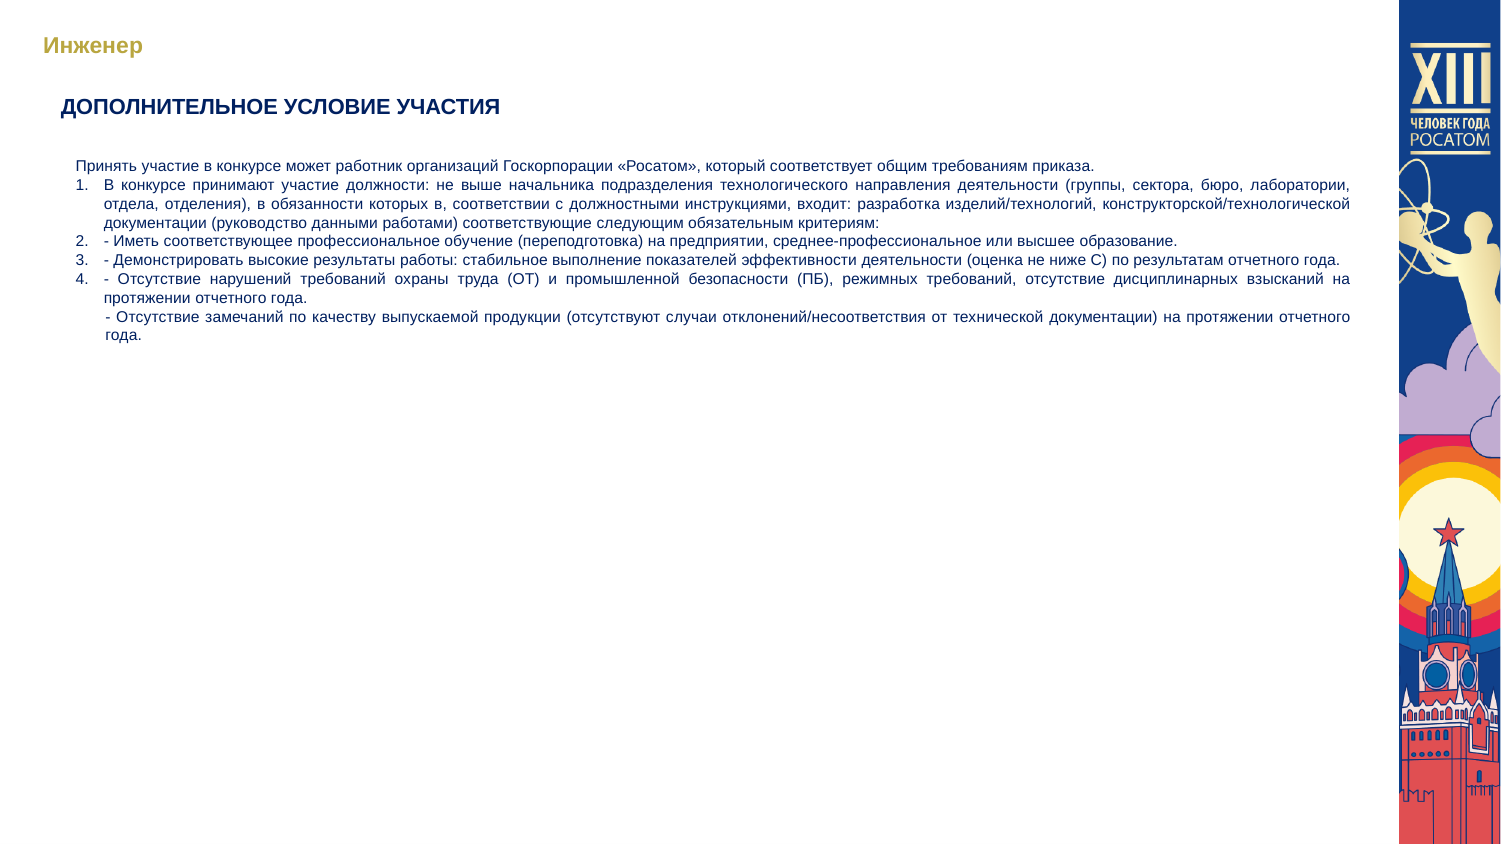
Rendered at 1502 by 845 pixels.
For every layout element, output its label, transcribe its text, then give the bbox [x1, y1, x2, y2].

picture [0, 0, 1501, 844]
text_box ДОПОЛНИТЕЛЬНОЕ УСЛОВИЕ УЧАСТИЯ [60, 79, 652, 122]
text_box Инженер [28, 23, 1402, 66]
text_box Принять участие в конкурсе может работник организаций Госкорпорации «Росатом», который соответствует общим требованиям приказа. В конкурсе принимают участие должности: не выше начальника подразделения технологического направления деятельности (группы, сектора, бюро, лаборатории, отдела, отделения), в обязанности которых в, соответствии с должностными инструкциями, входит: разработка изделий/технологий, конструкторской/технологической документации (руководство данными работами) соответствующие следующим обязательным критериям: - Иметь соответствующее профессиональное обучение (переподготовка) на предприятии, среднее-профессиональное или высшее образование. - Демонстрировать высокие результаты работы: стабильное выполнение показателей эффективности деятельности (оценка не ниже С) по результатам отчетного года. - Отсутствие нарушений требований охраны труда (ОТ) и промышленной безопасности (ПБ), режимных требований, отсутствие дисциплинарных взысканий на протяжении отчетного года. - Отсутствие замечаний по качеству выпускаемой продукции (отсутствуют случаи отклонений/несоответствия от технической документации) на протяжении отчетного года. [60, 148, 1365, 352]
